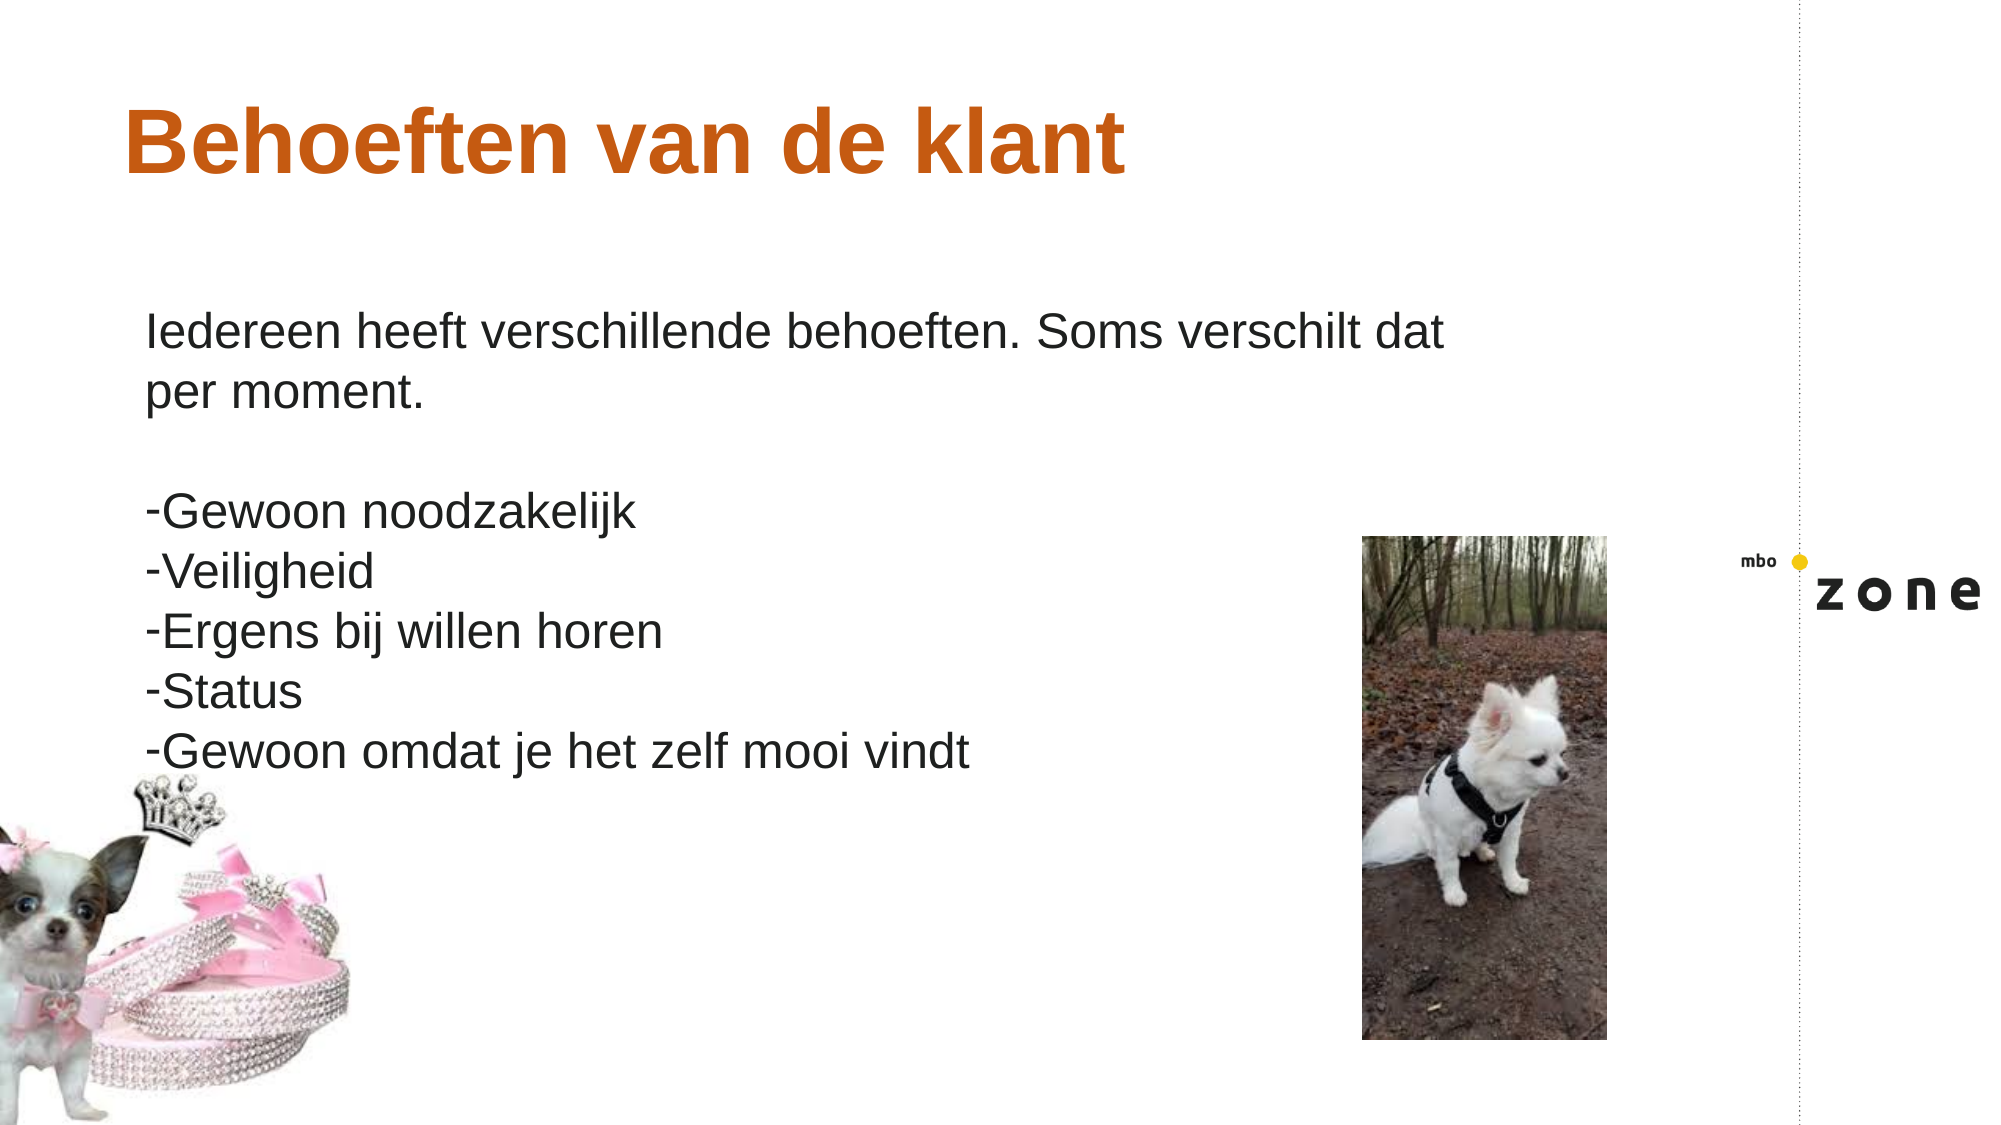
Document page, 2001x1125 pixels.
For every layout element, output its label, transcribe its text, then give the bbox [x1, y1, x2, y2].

title Behoeften van de klant [124, 94, 1607, 272]
list Iedereen heeft verschillende behoeften. Soms verschilt dat per moment. Gewoon noodzakelijk Veiligheid Ergens bij willen horen Status Gewoon omdat je het zelf mooi vindt [144, 298, 1516, 1013]
picture [0, 773, 352, 1125]
picture [1362, 0, 2001, 1125]
